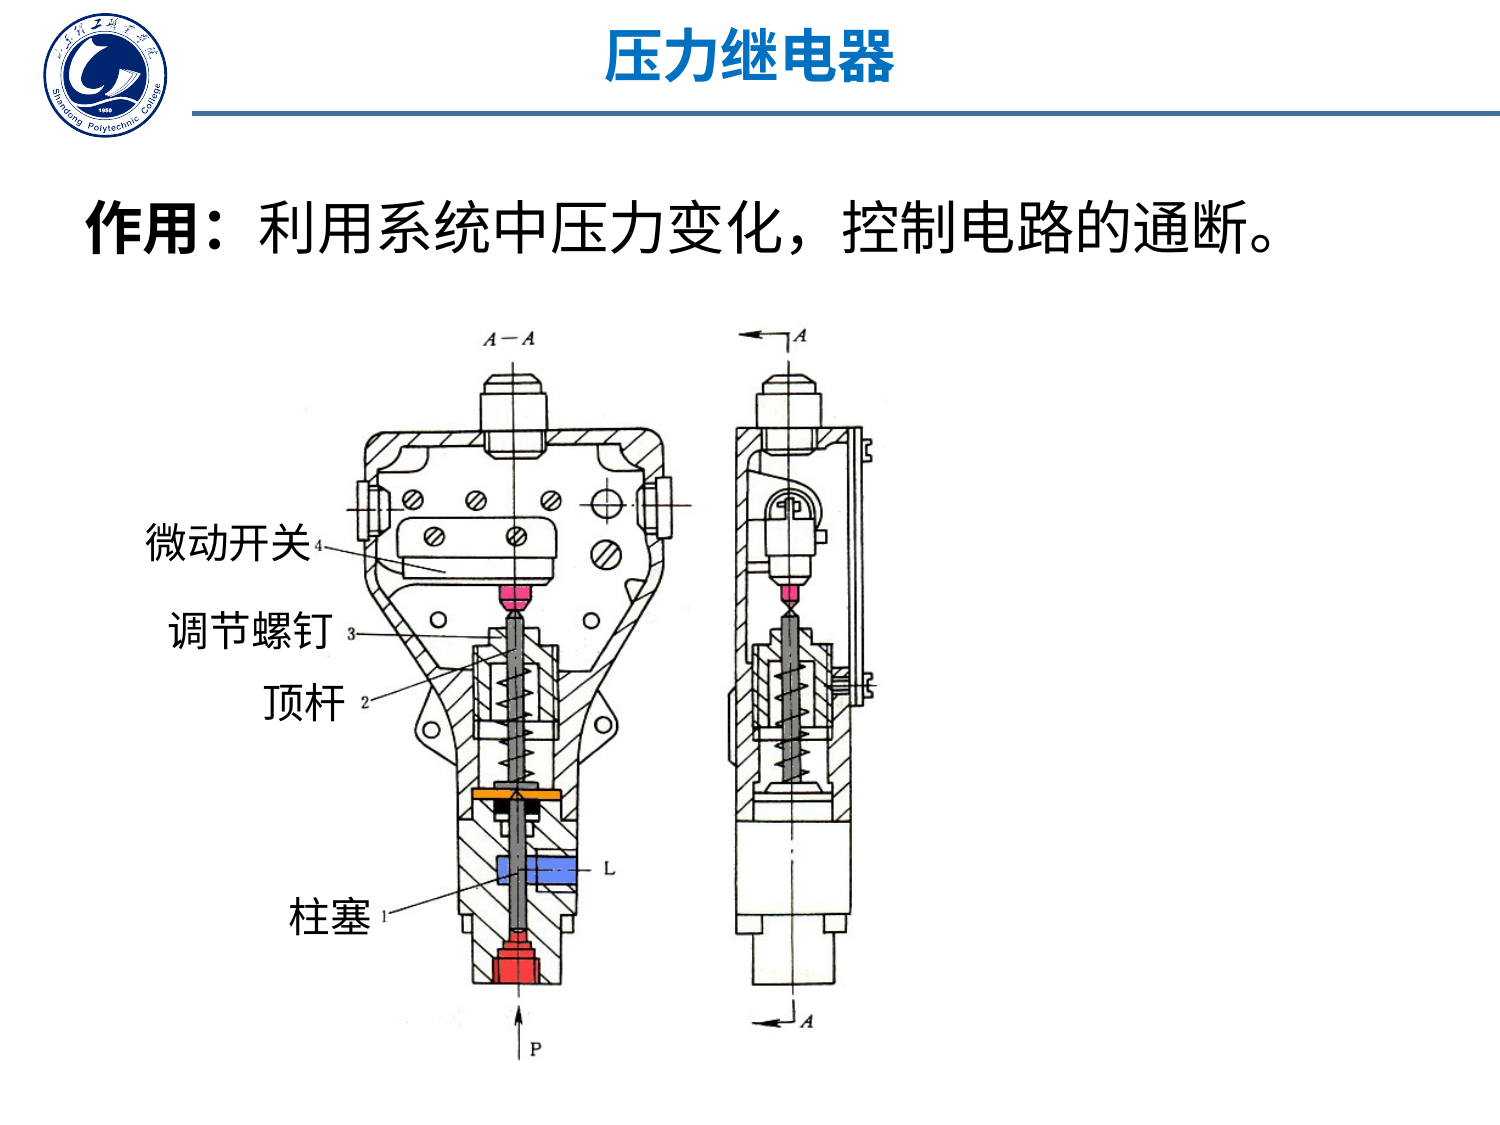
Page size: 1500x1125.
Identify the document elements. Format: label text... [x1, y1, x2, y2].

text_box 压力继电器 [178, 11, 1322, 97]
picture [43, 7, 174, 138]
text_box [130, 313, 914, 1063]
text_box 作用：利用系统中压力变化，控制电路的通断。 [69, 183, 1340, 270]
